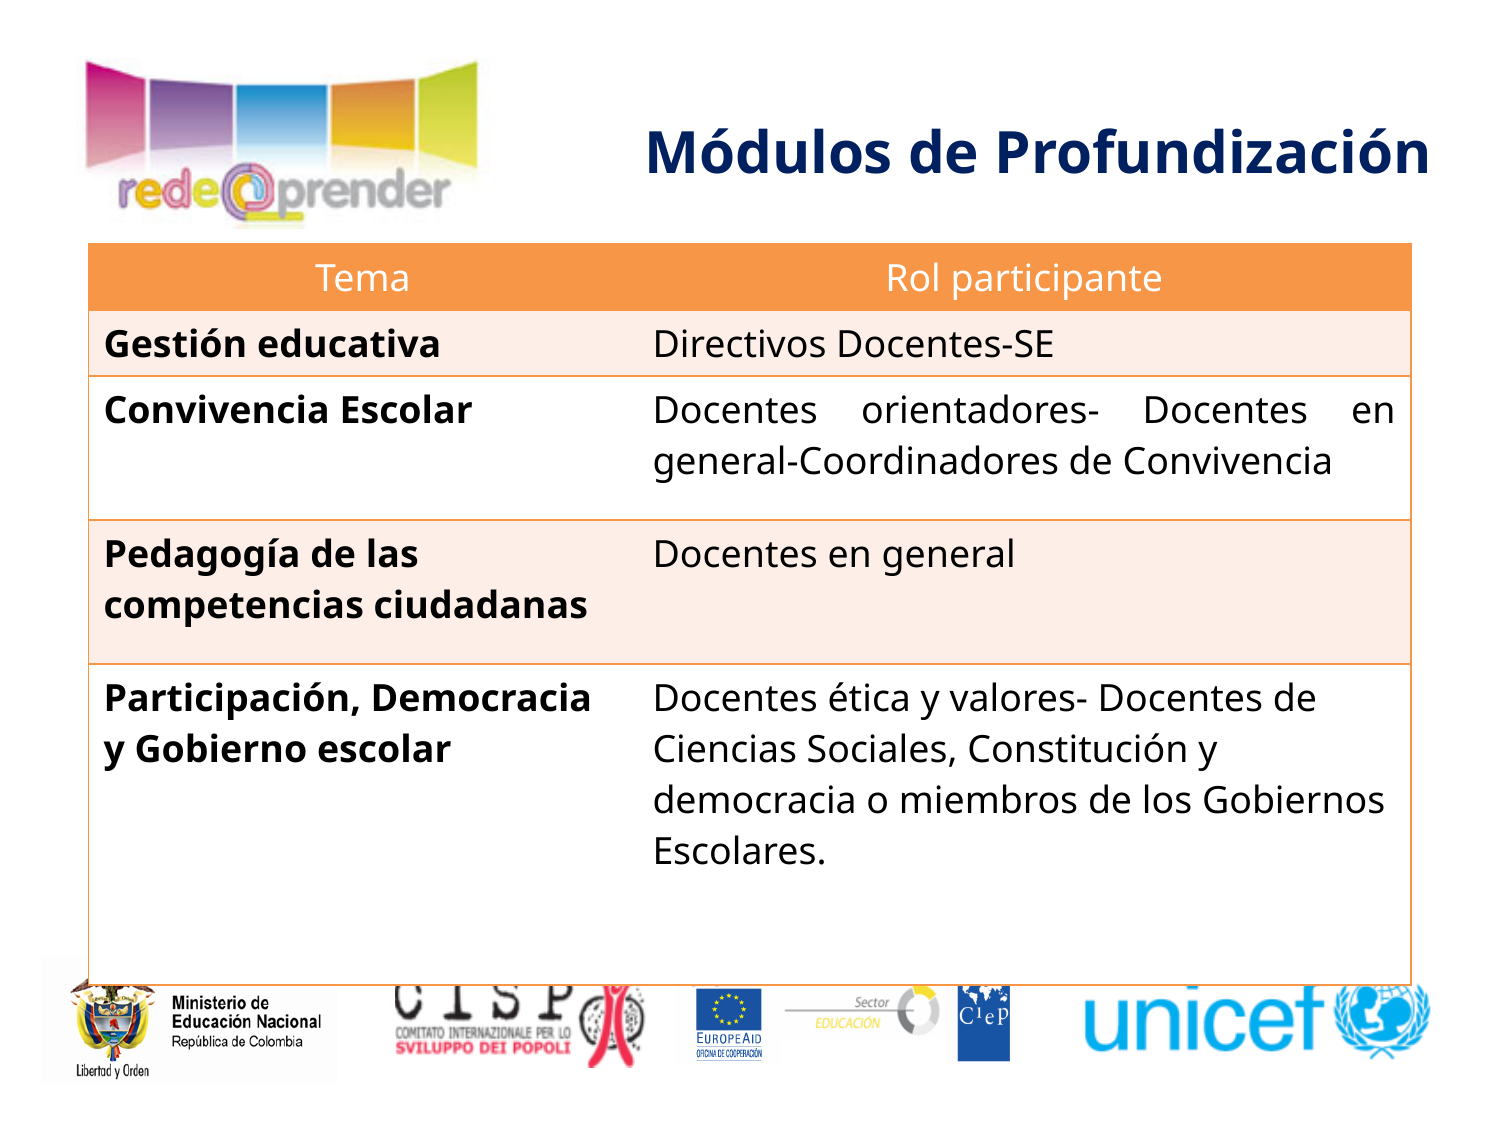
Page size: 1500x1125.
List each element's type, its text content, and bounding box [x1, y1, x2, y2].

picture [1080, 965, 1432, 1064]
table_cell Docentes orientadores- Docentes en general-Coordinadores de Convivencia [638, 377, 1410, 519]
table_header Rol participante [638, 244, 1410, 309]
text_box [395, 952, 1022, 1068]
table_cell Gestión educativa [89, 311, 638, 375]
table_header Tema [89, 244, 638, 309]
text_box Módulos de Profundización [495, 91, 1447, 209]
picture [41, 956, 337, 1083]
table_cell Directivos Docentes-SE [638, 311, 1410, 375]
table_cell Pedagogía de las competencias ciudadanas [89, 521, 638, 663]
table_cell Participación, Democracia y Gobierno escolar [89, 665, 638, 984]
table_cell Convivencia Escolar [89, 377, 638, 519]
table_cell Docentes ética y valores- Docentes de Ciencias Sociales, Constitución y democracia o miembros de los Gobiernos Escolares. [638, 665, 1410, 984]
table_cell Docentes en general [638, 521, 1410, 663]
picture [76, 42, 491, 230]
